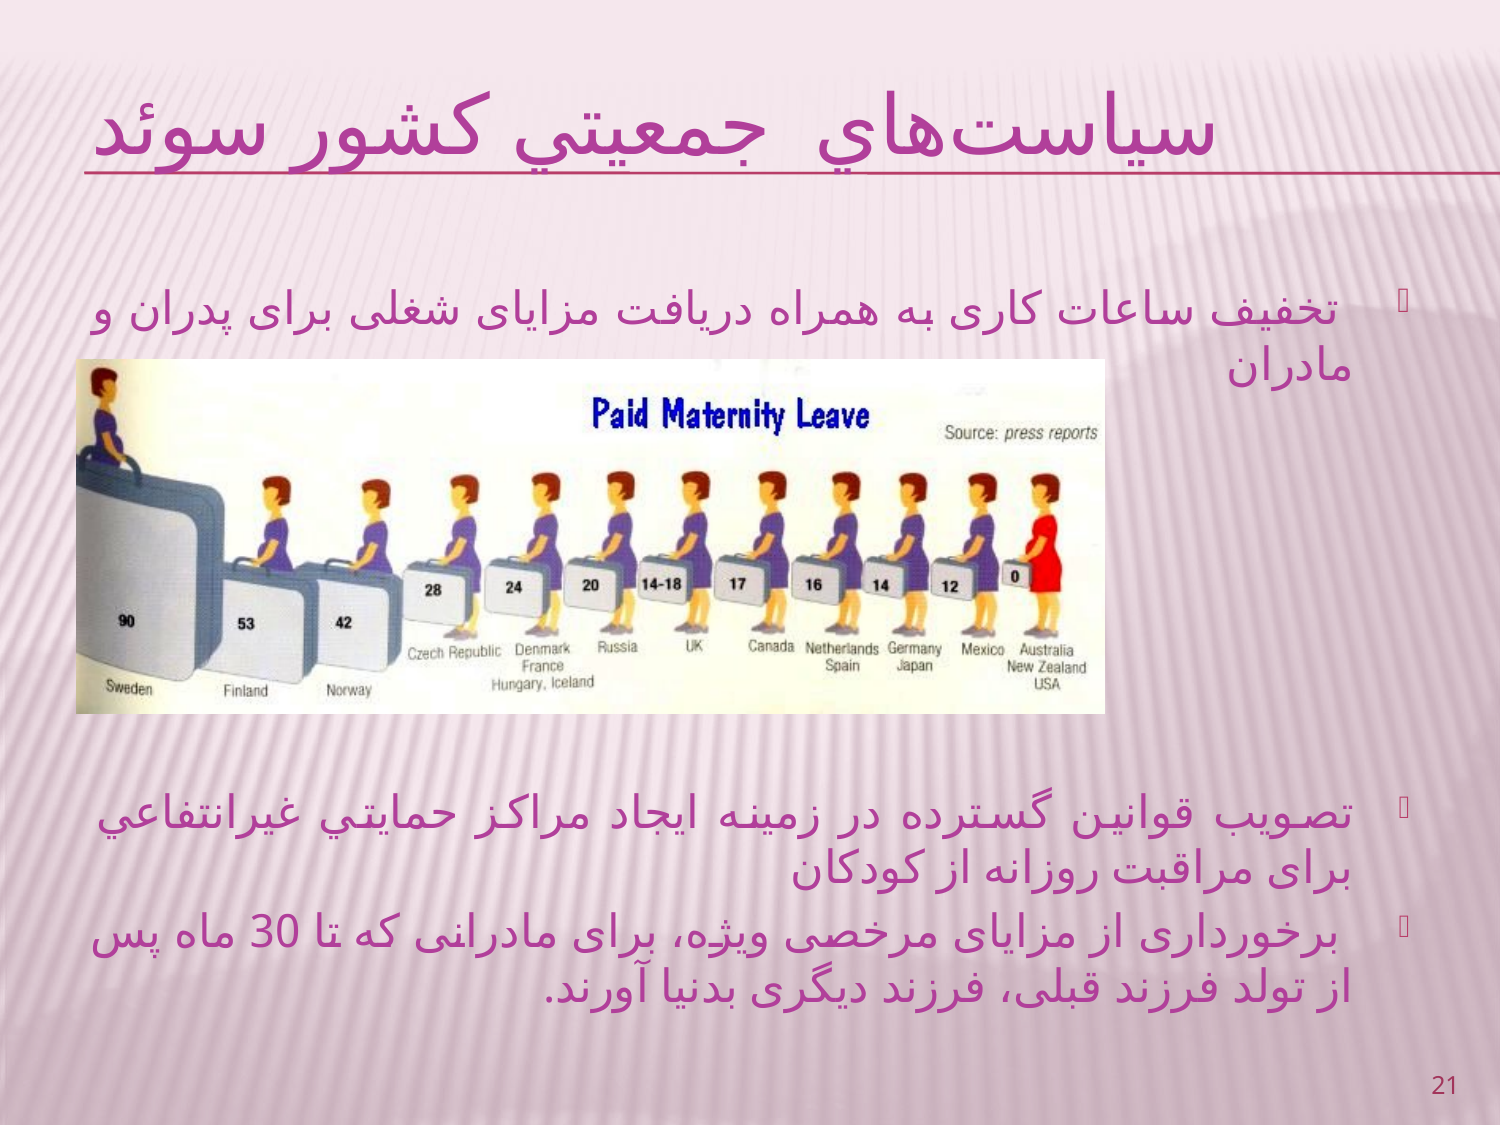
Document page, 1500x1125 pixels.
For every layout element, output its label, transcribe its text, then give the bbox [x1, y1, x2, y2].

list تخفیف ساعات کاری به همراه دریافت مزایای شغلی برای پدران و مادران تصویب قوانین گسترده در زمينه ايجاد مراكز حمايتي غيرانتفاعي برای مراقبت روزانه از كودكان برخورداری از مزایای مرخصی ویژه، برای مادرانی که تا 30 ماه پس از تولد فرزند قبلی، فرزند دیگری بدنیا آورند. [75, 267, 1425, 1125]
slide_number 21 [1350, 1061, 1475, 1103]
picture [76, 359, 1105, 714]
title سياست‌هاي جمعيتي كشور سوئد [76, 54, 1427, 188]
